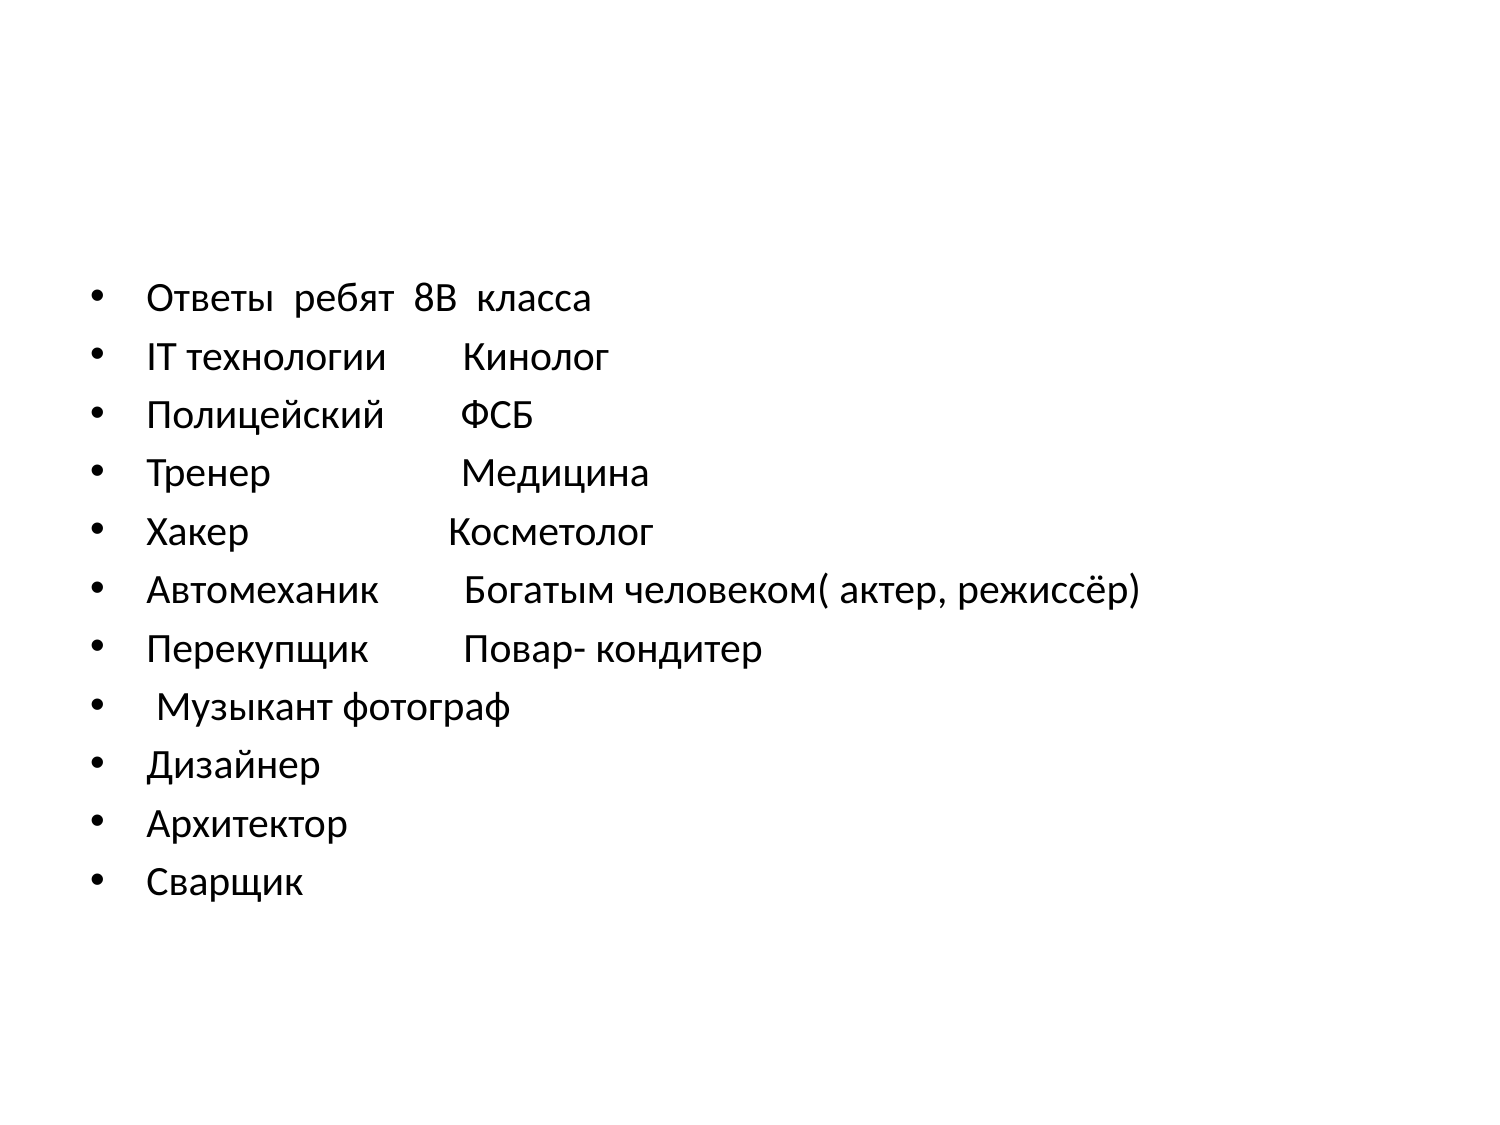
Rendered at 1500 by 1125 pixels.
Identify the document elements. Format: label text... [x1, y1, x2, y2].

list Ответы ребят 8В класса IT технологии Кинолог Полицейский ФСБ Тренер Медицина Хакер Косметолог Автомеханик Богатым человеком( актер, режиссёр) Перекупщик Повар- кондитер Музыкант фотограф Дизайнер Архитектор Сварщик [75, 262, 1425, 1005]
